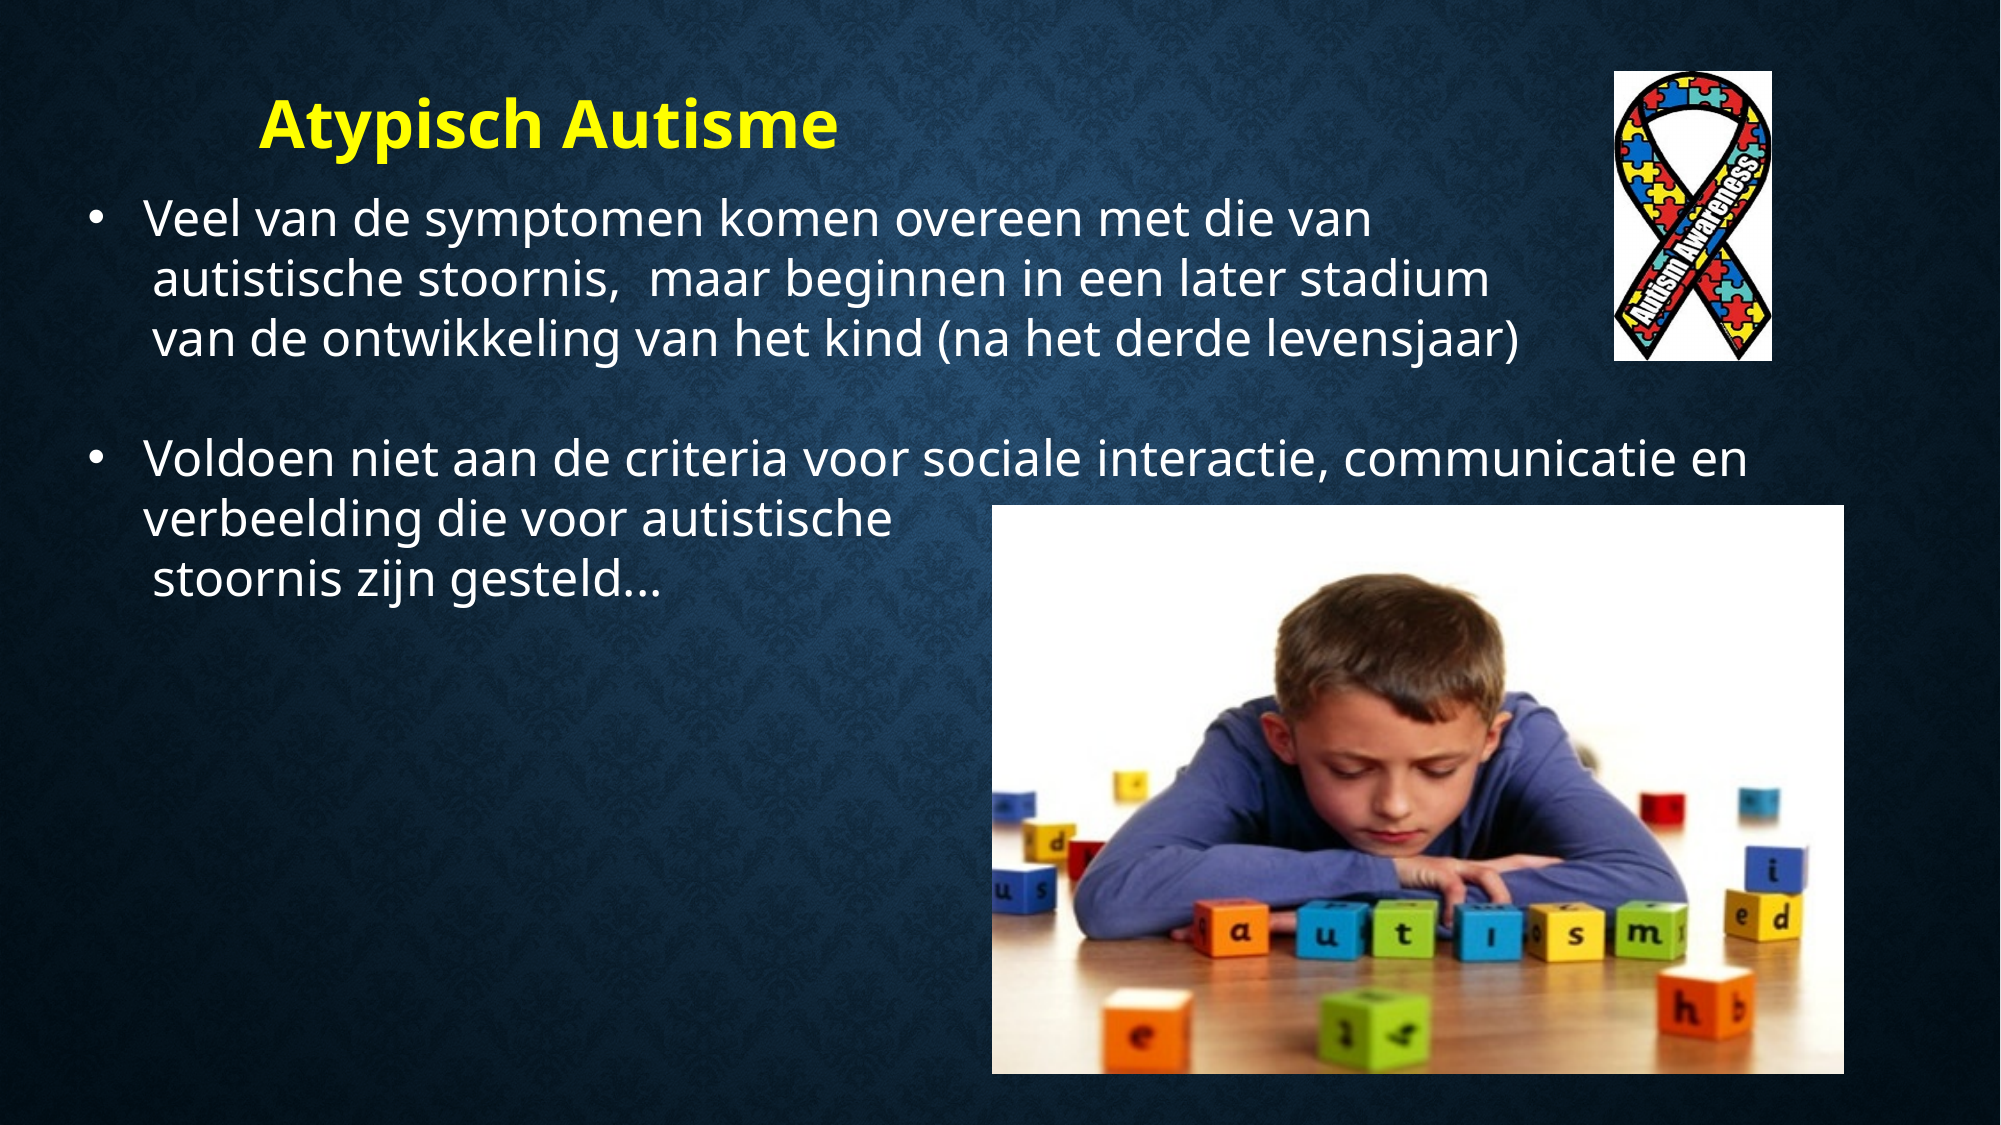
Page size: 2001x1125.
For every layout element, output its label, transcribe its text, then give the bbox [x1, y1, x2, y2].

picture [991, 505, 1845, 1075]
text_box Veel van de symptomen komen overeen met die van autistische stoornis, maar beginnen in een later stadium van de ontwikkeling van het kind (na het derde levensjaar) Voldoen niet aan de criteria voor sociale interactie, communicatie en verbeelding die voor autistische stoornis zijn gesteld... [72, 178, 1905, 614]
text_box Atypisch Autisme [244, 74, 1468, 170]
picture [1613, 70, 1772, 361]
